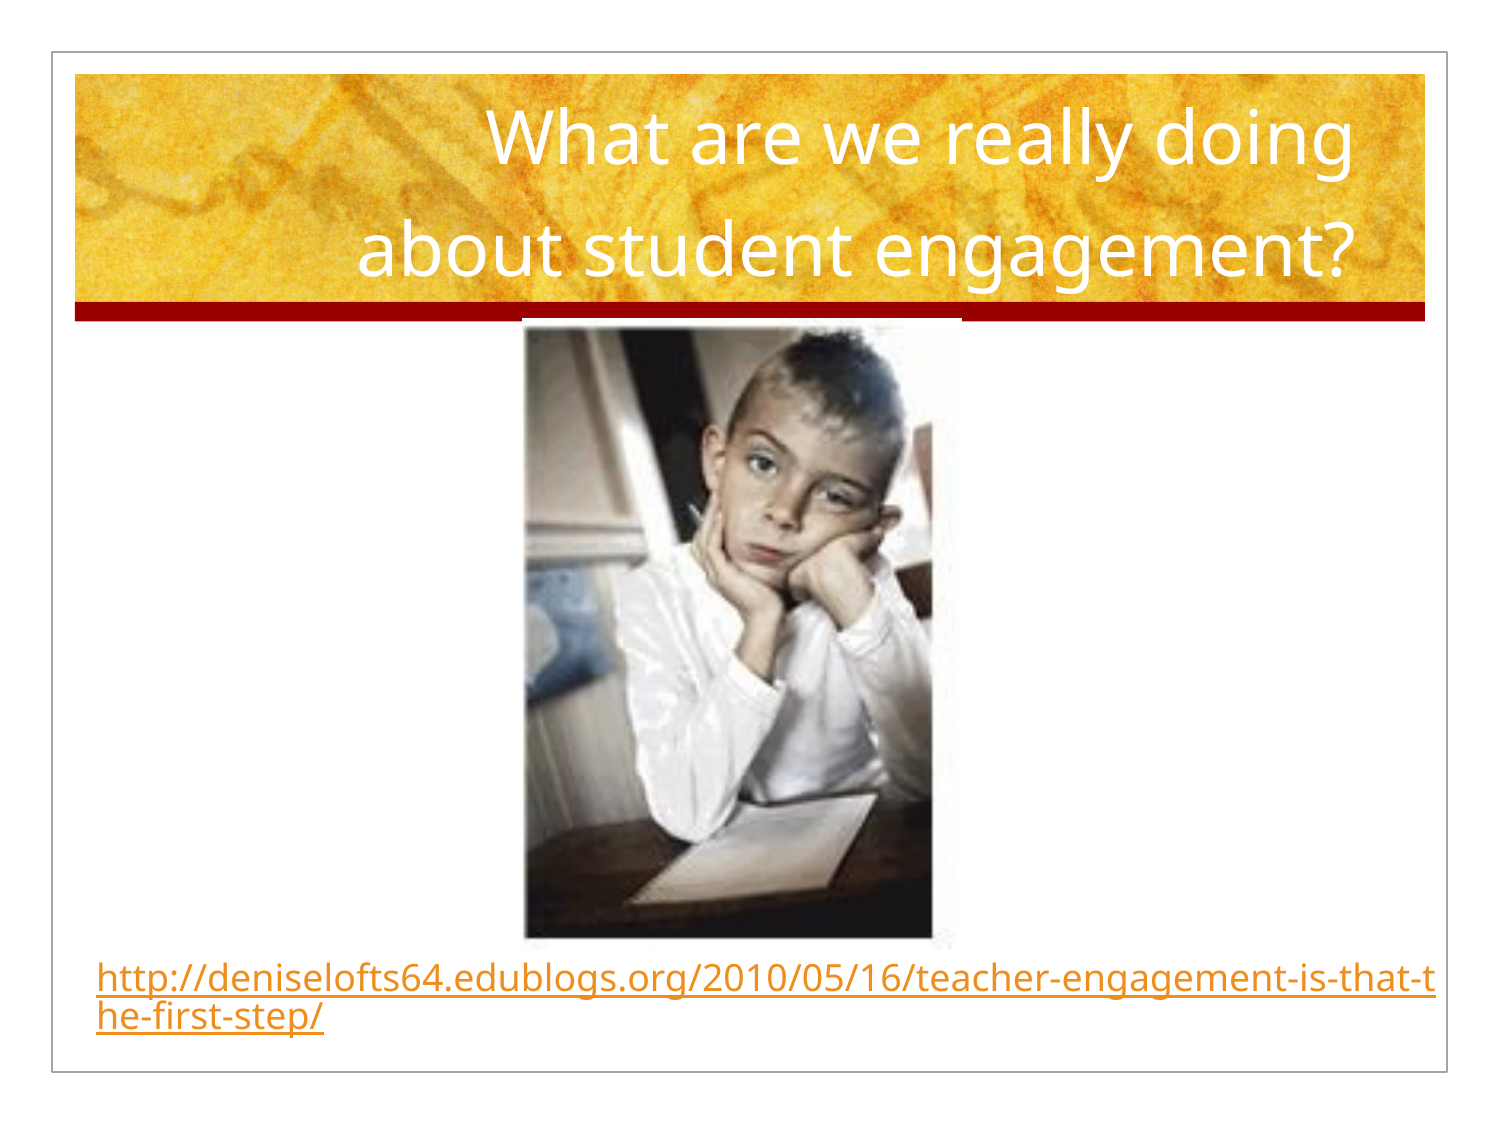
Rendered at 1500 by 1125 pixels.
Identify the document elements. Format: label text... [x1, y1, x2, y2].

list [232, 317, 1251, 950]
picture [75, 74, 1425, 301]
text_box http://deniselofts64.edublogs.org/2010/05/16/teacher-engagement-is-that-the-first-step/ [81, 946, 1469, 1013]
title What are we really doing about student engagement? [108, 74, 1392, 292]
